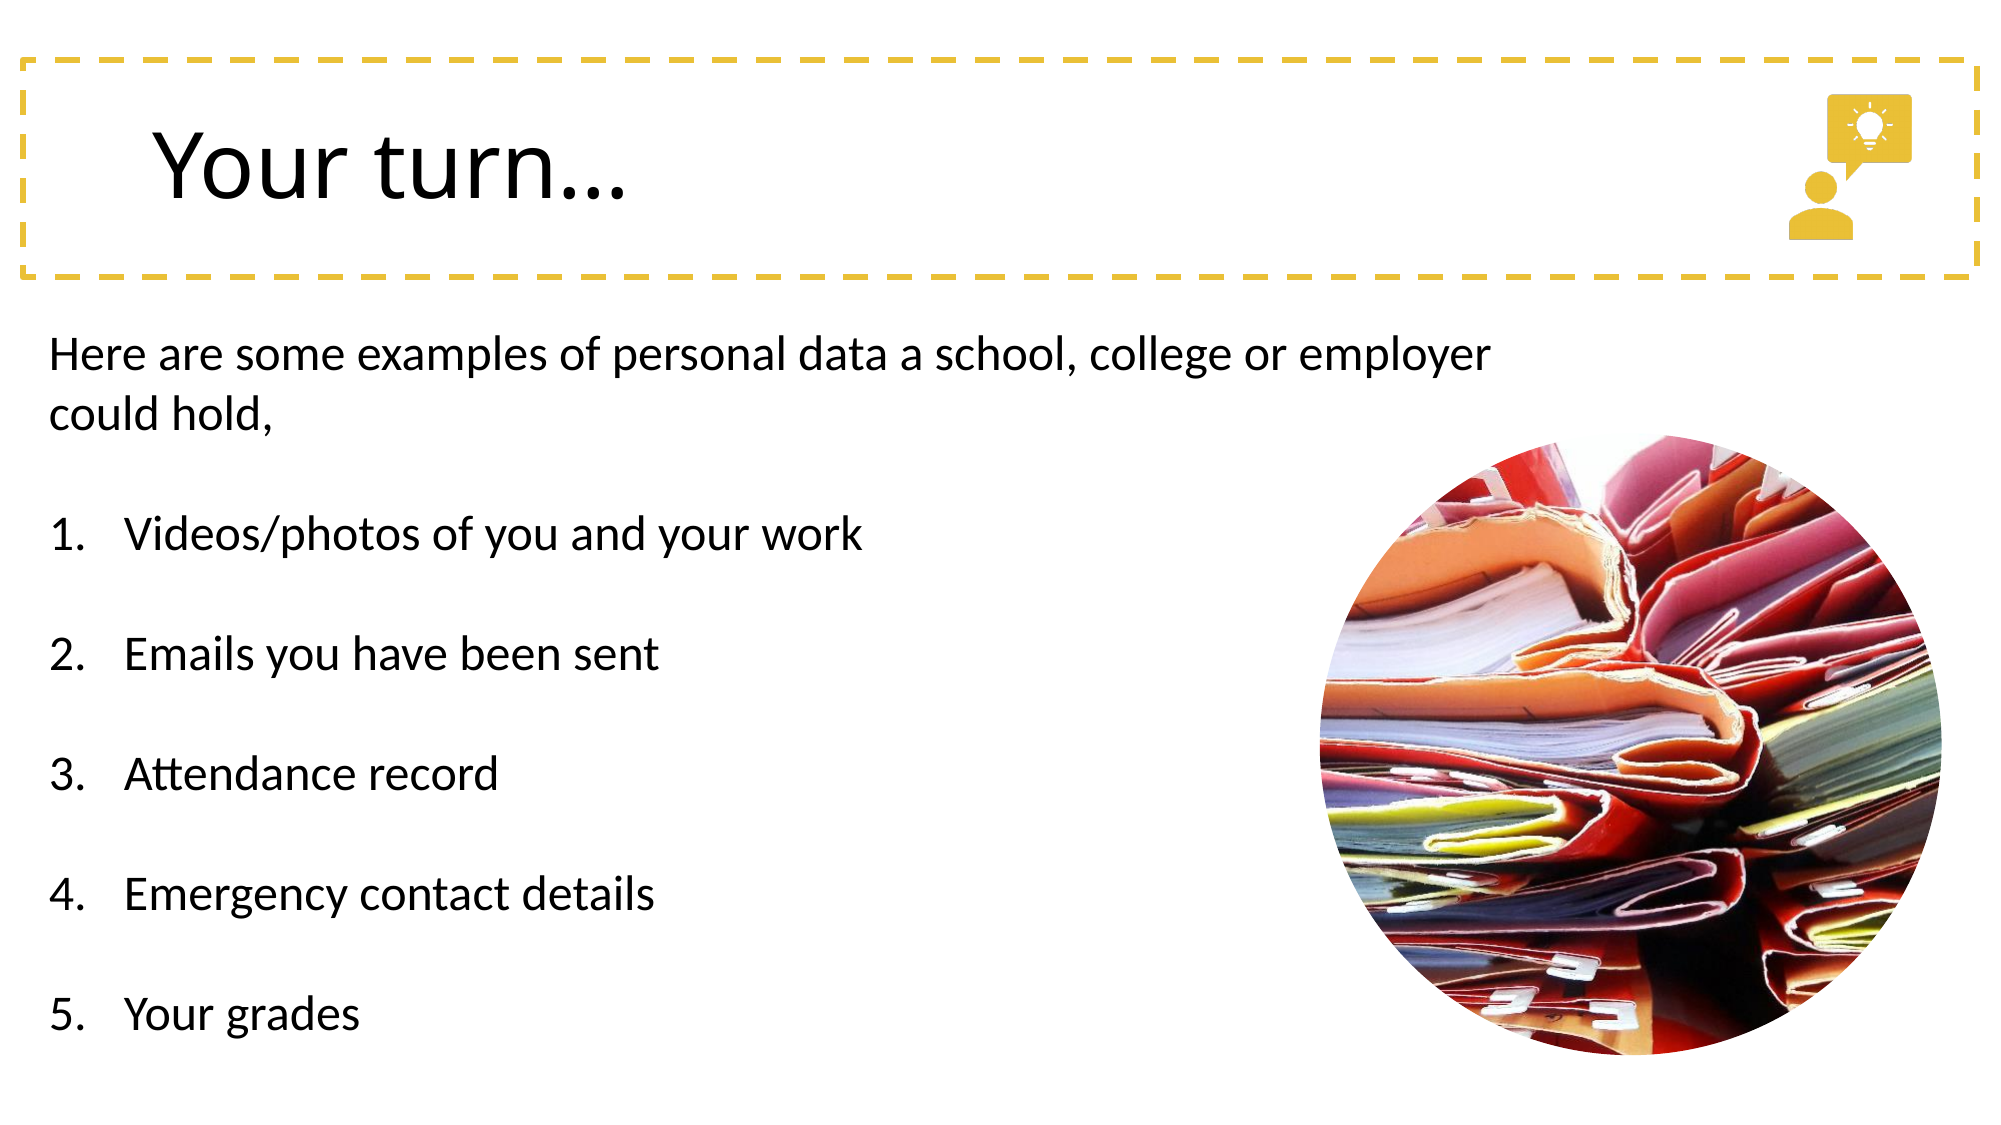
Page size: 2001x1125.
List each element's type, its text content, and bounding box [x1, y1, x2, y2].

picture [1319, 433, 1942, 1056]
text_box Here are some examples of personal data a school, college or employer could hold, Videos/photos of you and your work Emails you have been sent Attendance record Emergency contact details Your grades [34, 312, 1581, 1048]
picture [1863, 78, 1938, 254]
title Your turn… [137, 59, 1863, 278]
